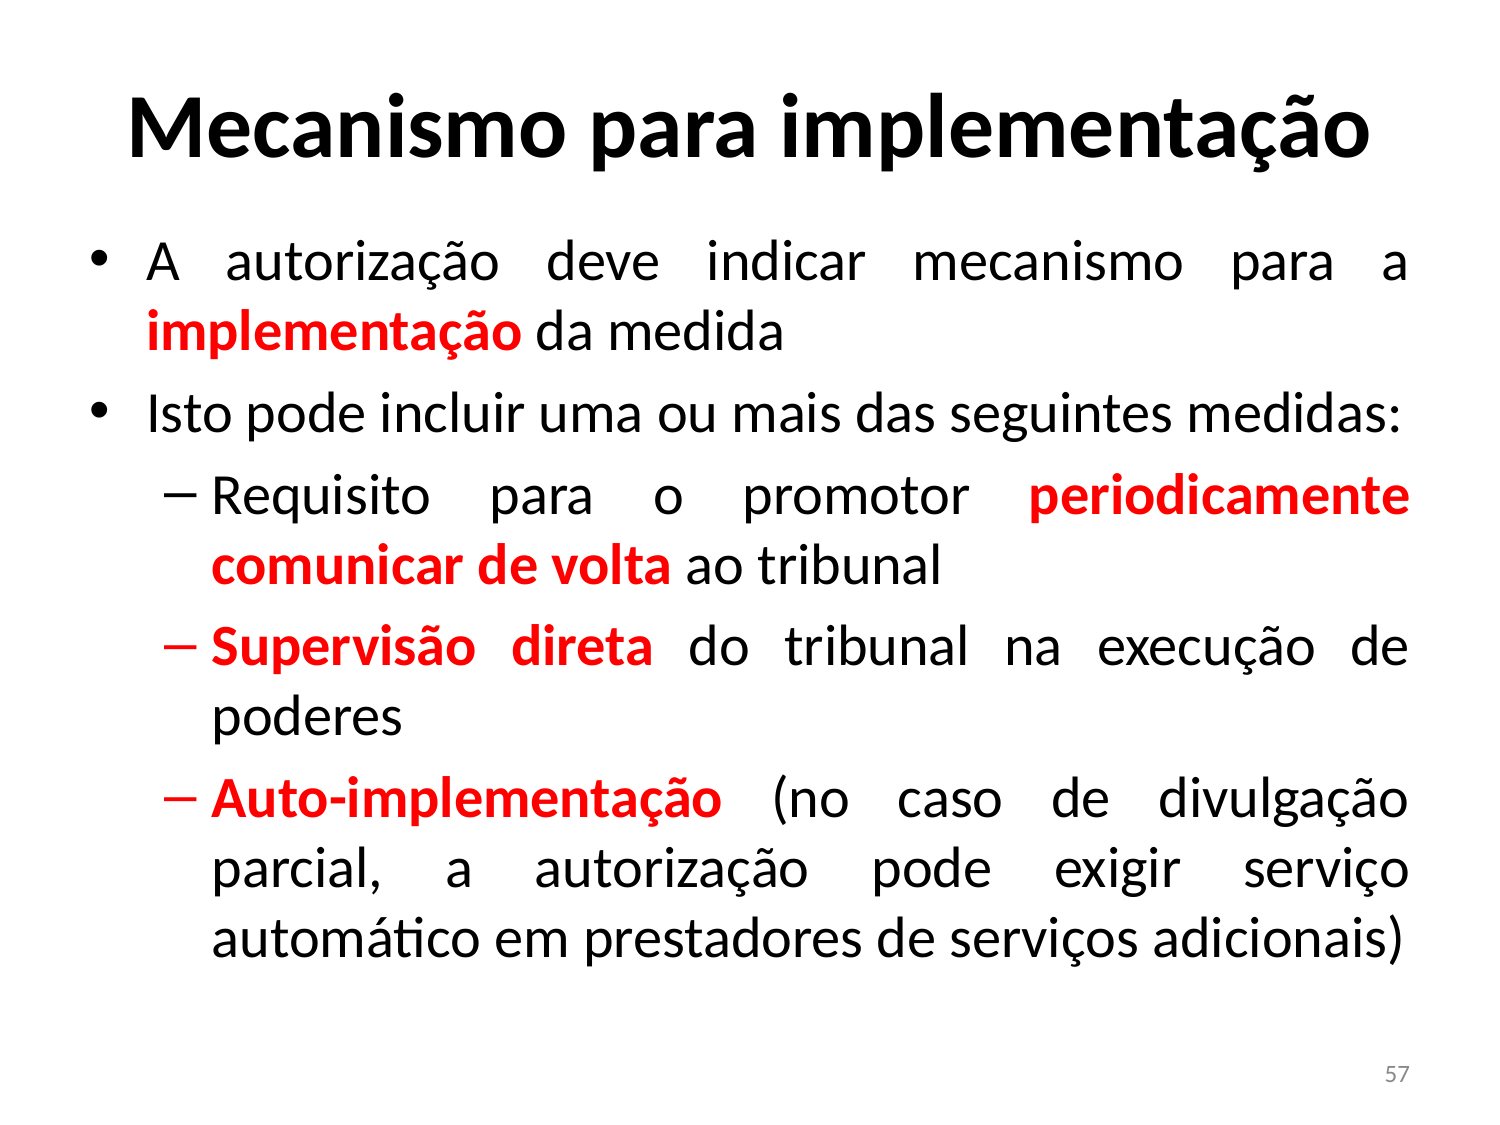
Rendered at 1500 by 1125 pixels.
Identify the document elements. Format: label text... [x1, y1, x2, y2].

text_box A autorização deve indicar mecanismo para a implementação da medida Isto pode incluir uma ou mais das seguintes medidas: Requisito para o promotor periodicamente comunicar de volta ao tribunal Supervisão direta do tribunal na execução de poderes Auto-implementação (no caso de divulgação parcial, a autorização pode exigir serviço automático em prestadores de serviços adicionais) [74, 215, 1425, 986]
slide_number 57 [1074, 1042, 1425, 1103]
title Mecanismo para implementação [75, 27, 1425, 215]
